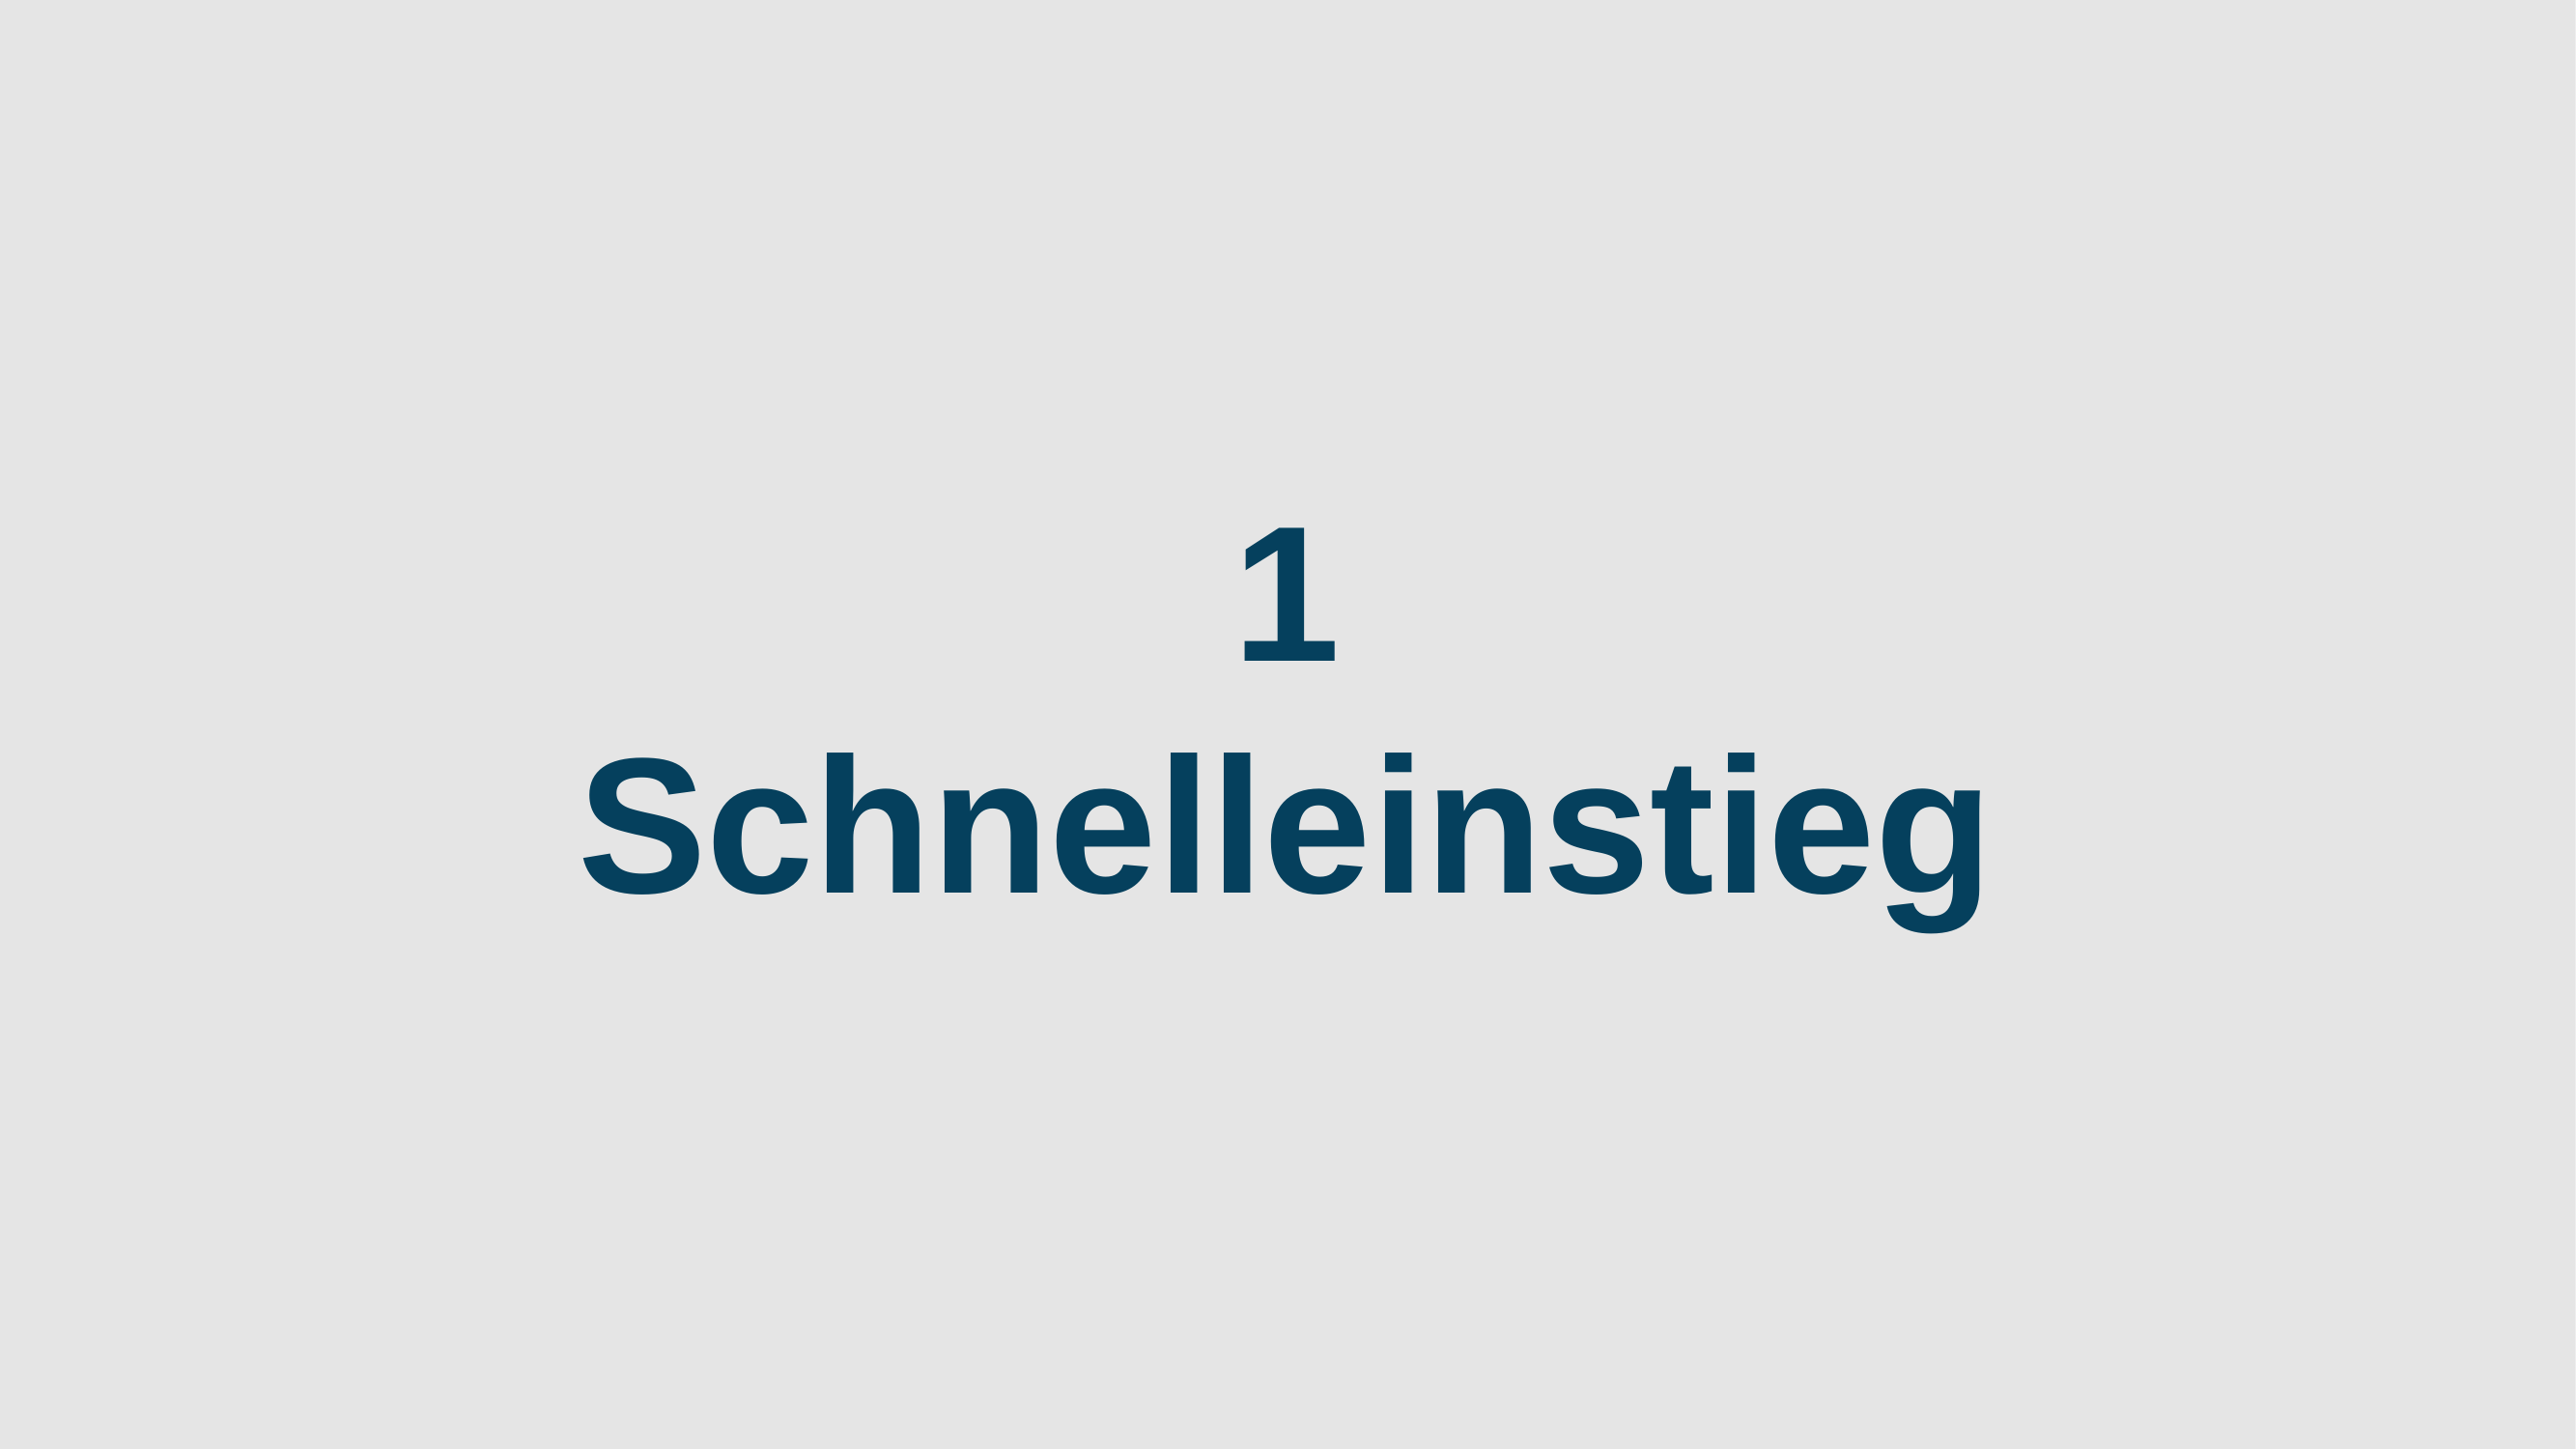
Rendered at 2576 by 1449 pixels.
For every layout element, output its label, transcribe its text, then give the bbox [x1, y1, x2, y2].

title 1 Schnelleinstieg [183, 385, 2391, 1014]
